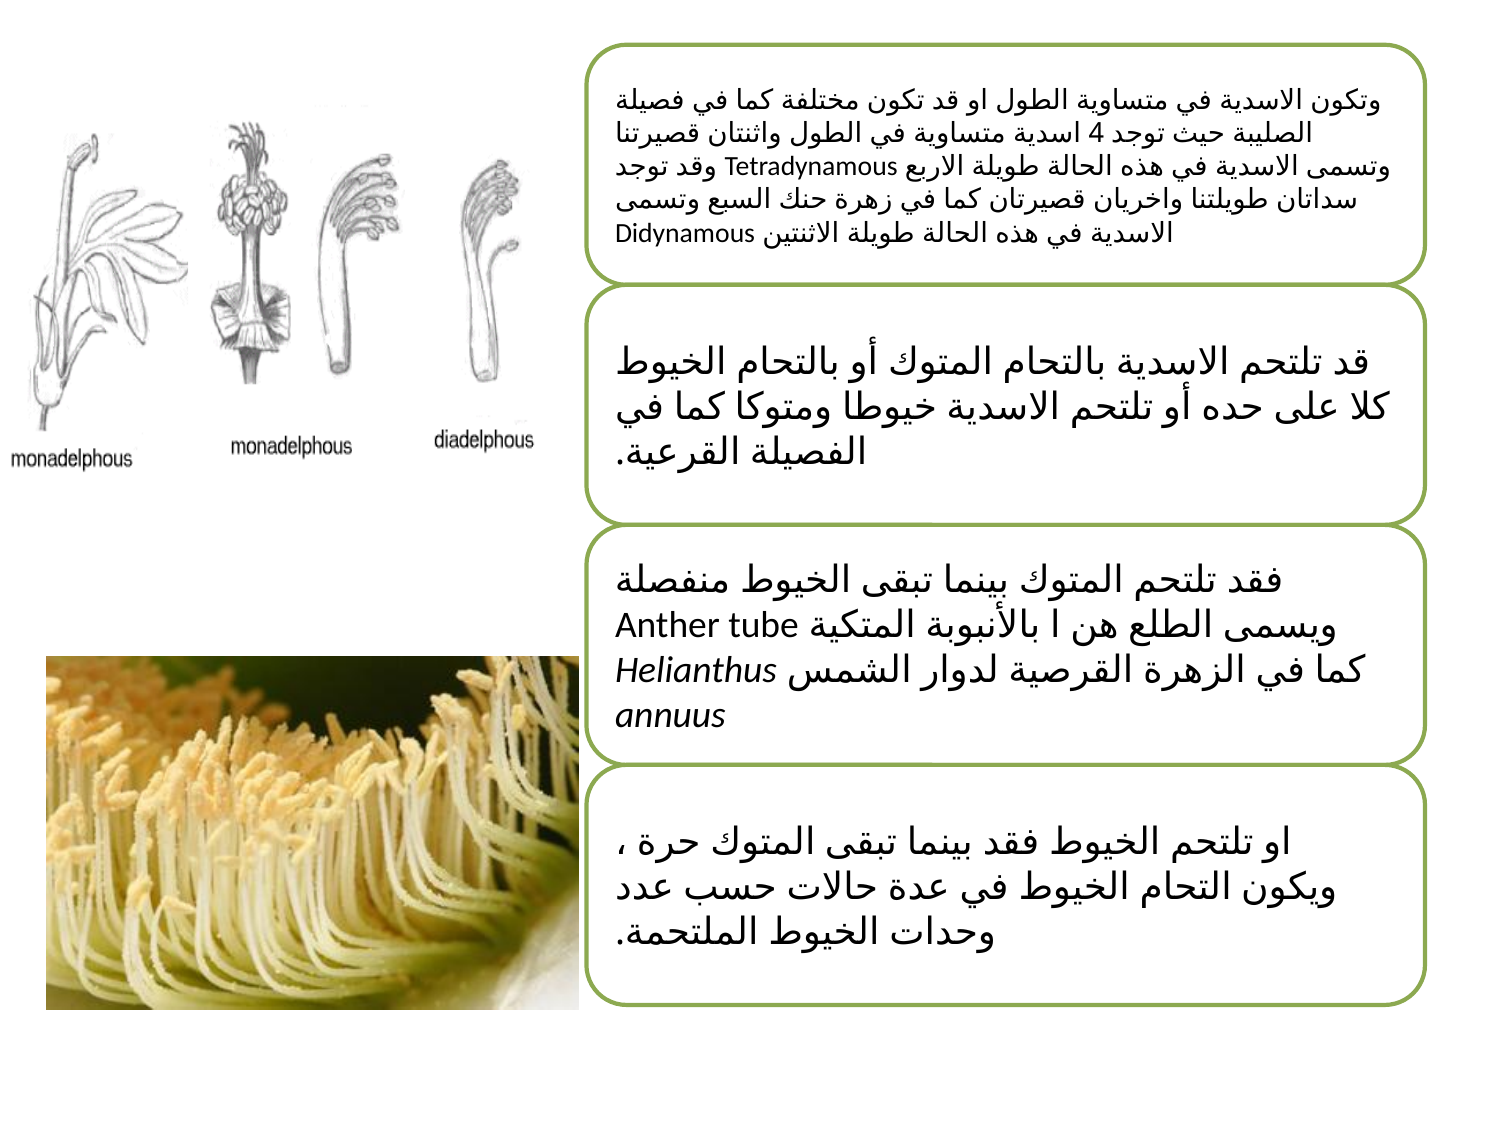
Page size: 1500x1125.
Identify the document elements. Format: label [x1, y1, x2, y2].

picture [0, 93, 563, 552]
list [586, 44, 1426, 1006]
picture [46, 655, 579, 1010]
